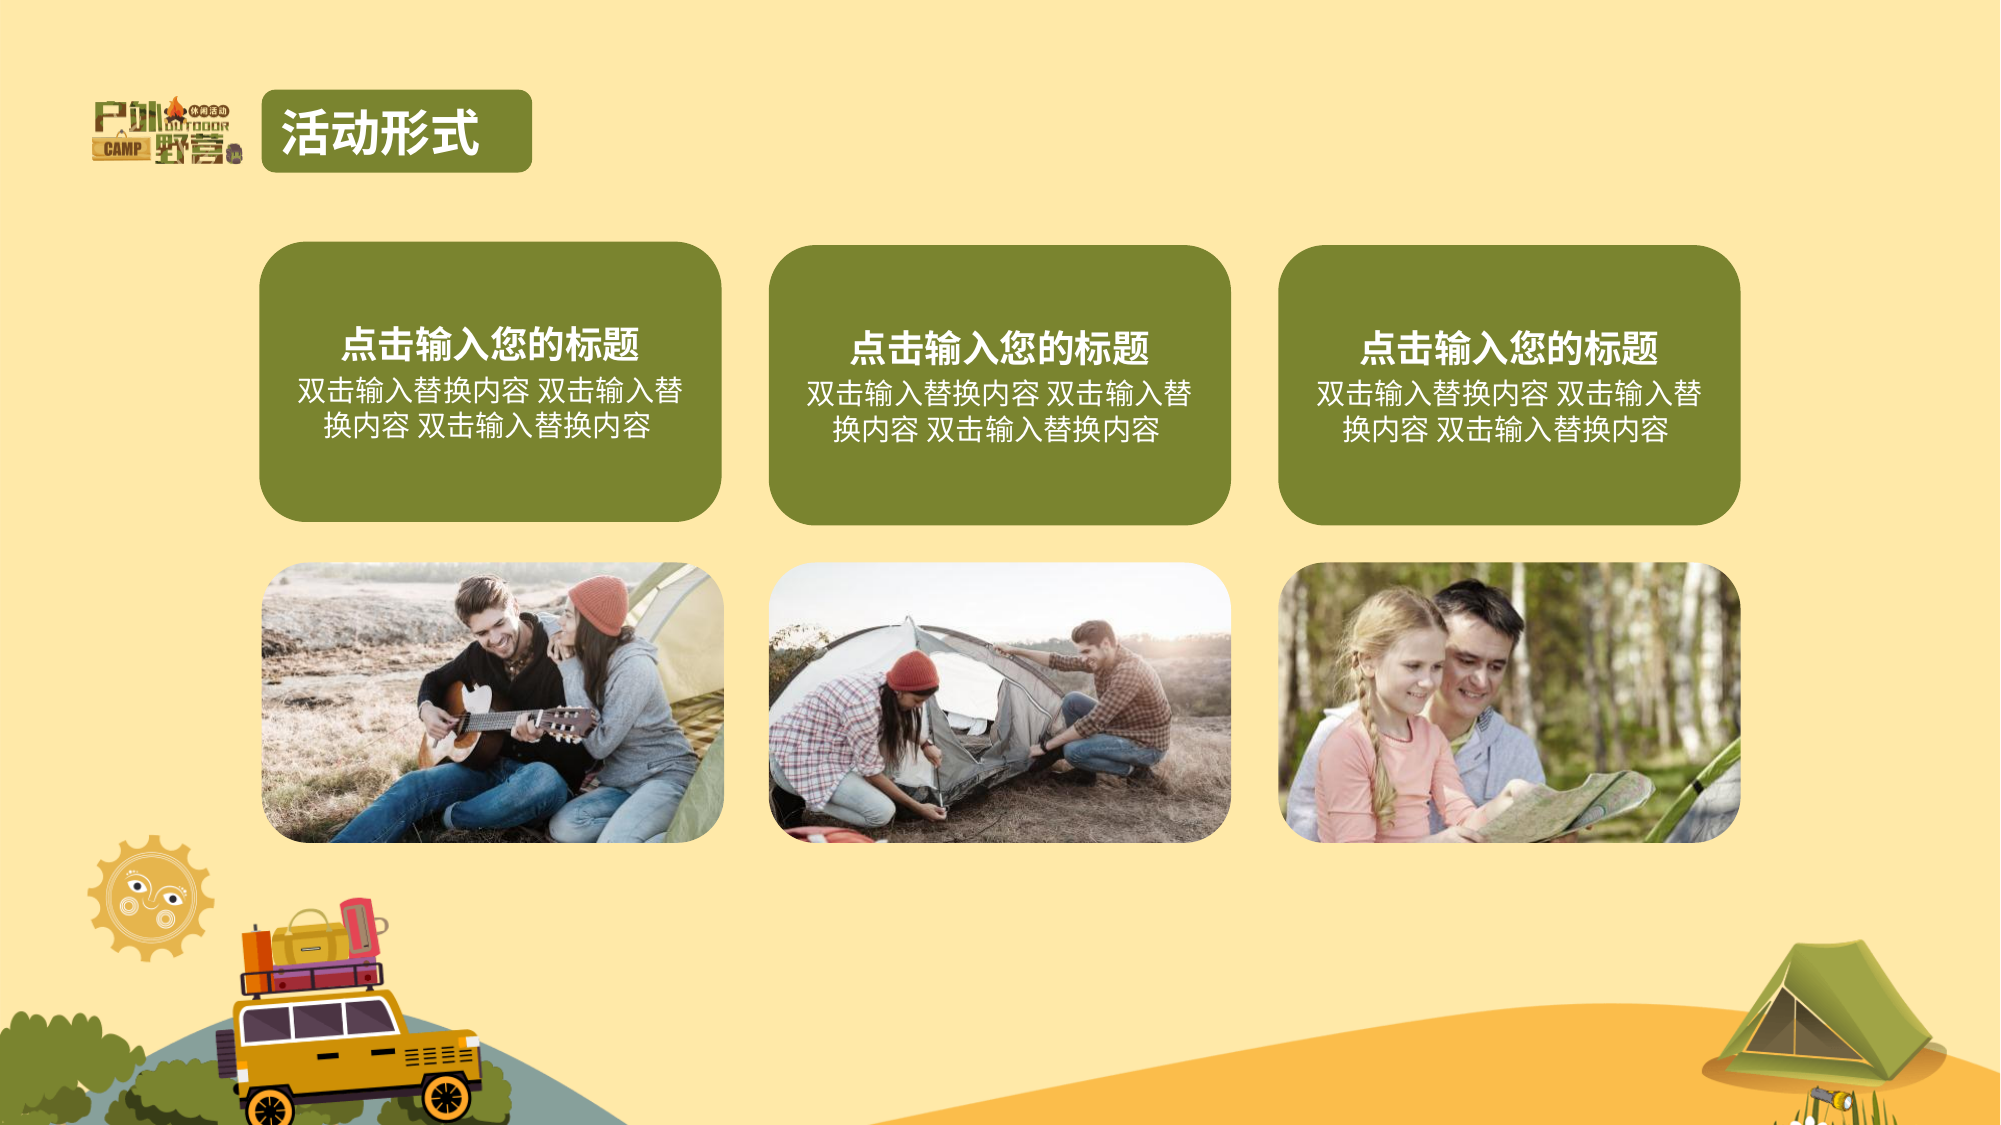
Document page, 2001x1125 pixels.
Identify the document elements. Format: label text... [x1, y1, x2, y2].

text_box [1277, 561, 1742, 844]
text_box 点击输入您的标题 双击输入替换内容 双击输入替换内容 双击输入替换内容 [767, 244, 1233, 527]
text_box 活动形式 [261, 89, 533, 173]
text_box 点击输入您的标题 双击输入替换内容 双击输入替换内容 双击输入替换内容 [258, 240, 723, 524]
text_box 点击输入您的标题 双击输入替换内容 双击输入替换内容 双击输入替换内容 [1277, 244, 1742, 527]
text_box [767, 561, 1233, 844]
text_box [260, 561, 726, 844]
picture [0, 0, 2001, 1125]
